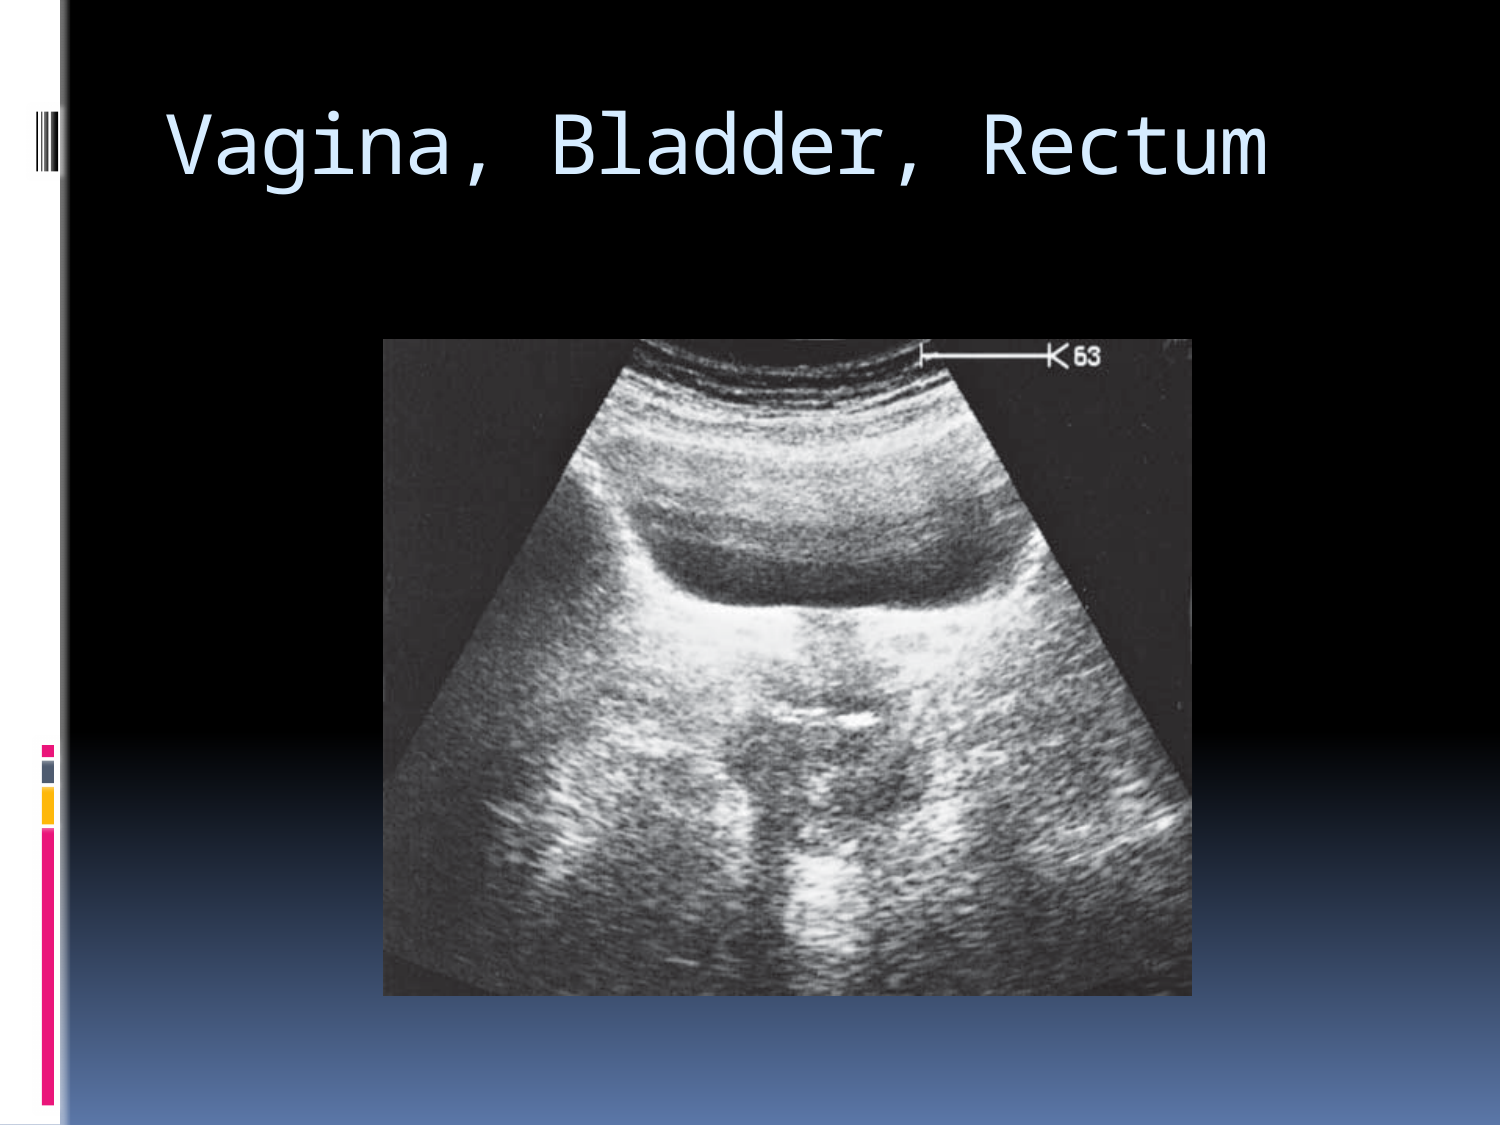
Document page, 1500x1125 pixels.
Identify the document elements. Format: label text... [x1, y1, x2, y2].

title Vagina, Bladder, Rectum [150, 83, 1425, 234]
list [383, 339, 1192, 997]
